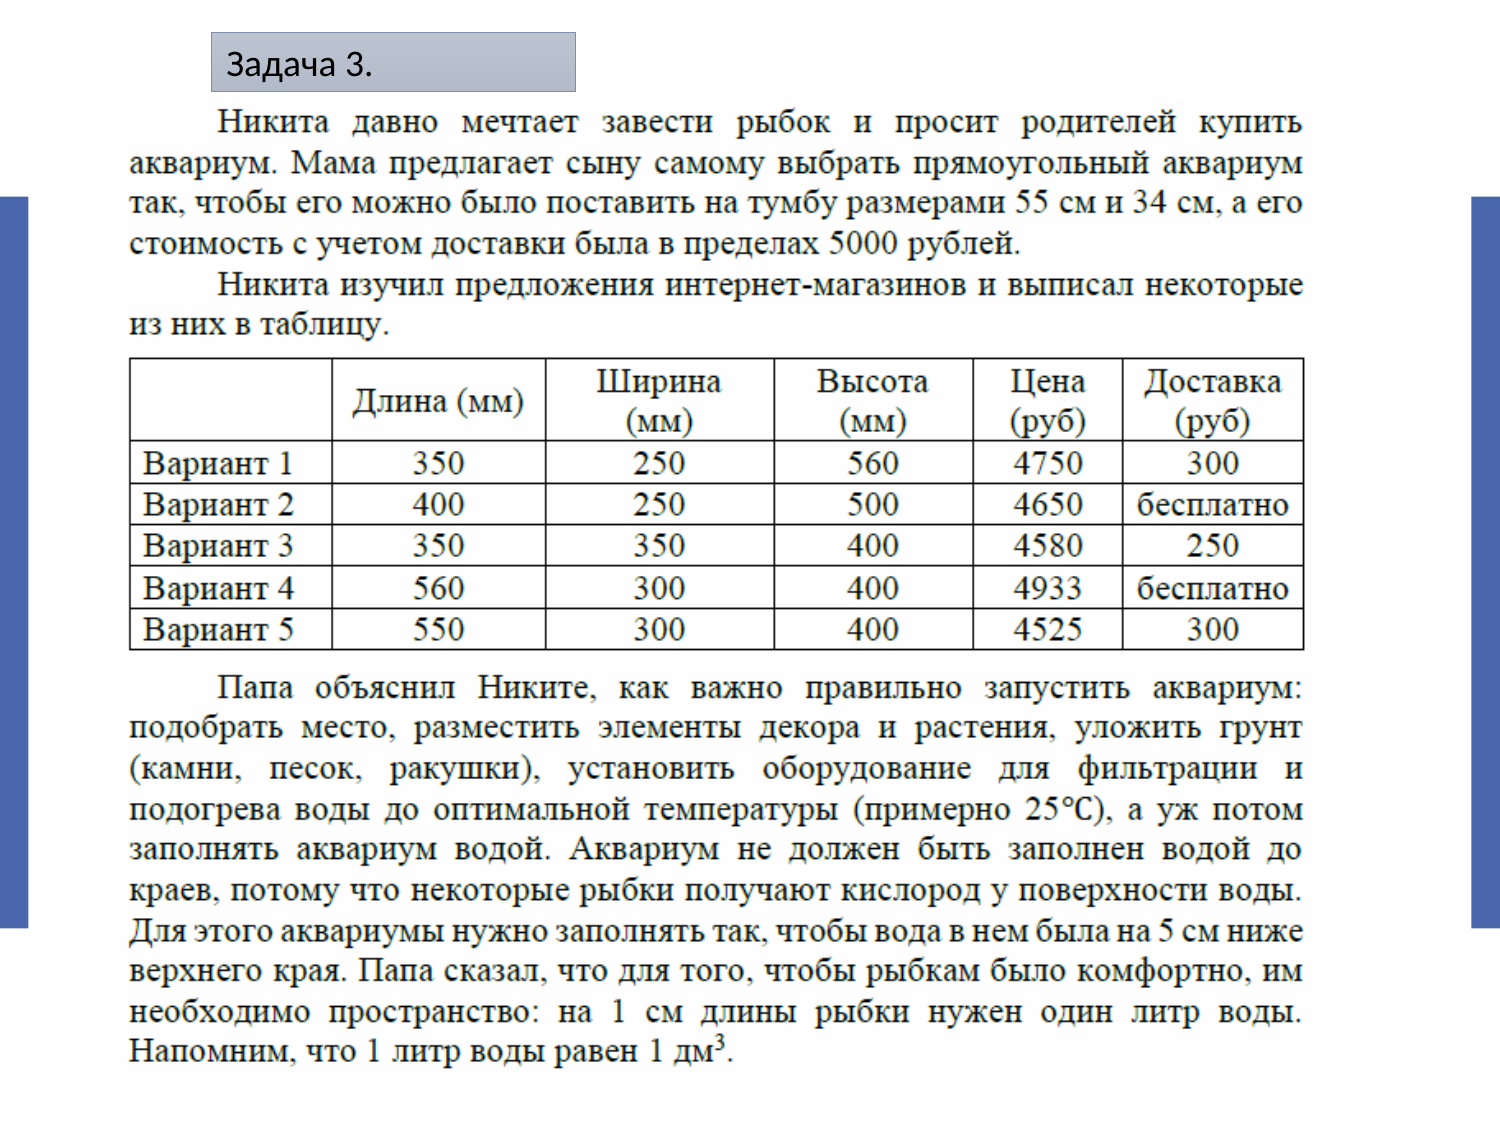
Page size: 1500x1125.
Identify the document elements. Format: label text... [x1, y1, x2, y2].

text_box [1470, 196, 1500, 929]
text_box Задача 3. [211, 32, 576, 92]
picture [113, 98, 1331, 1080]
text_box [0, 196, 29, 929]
